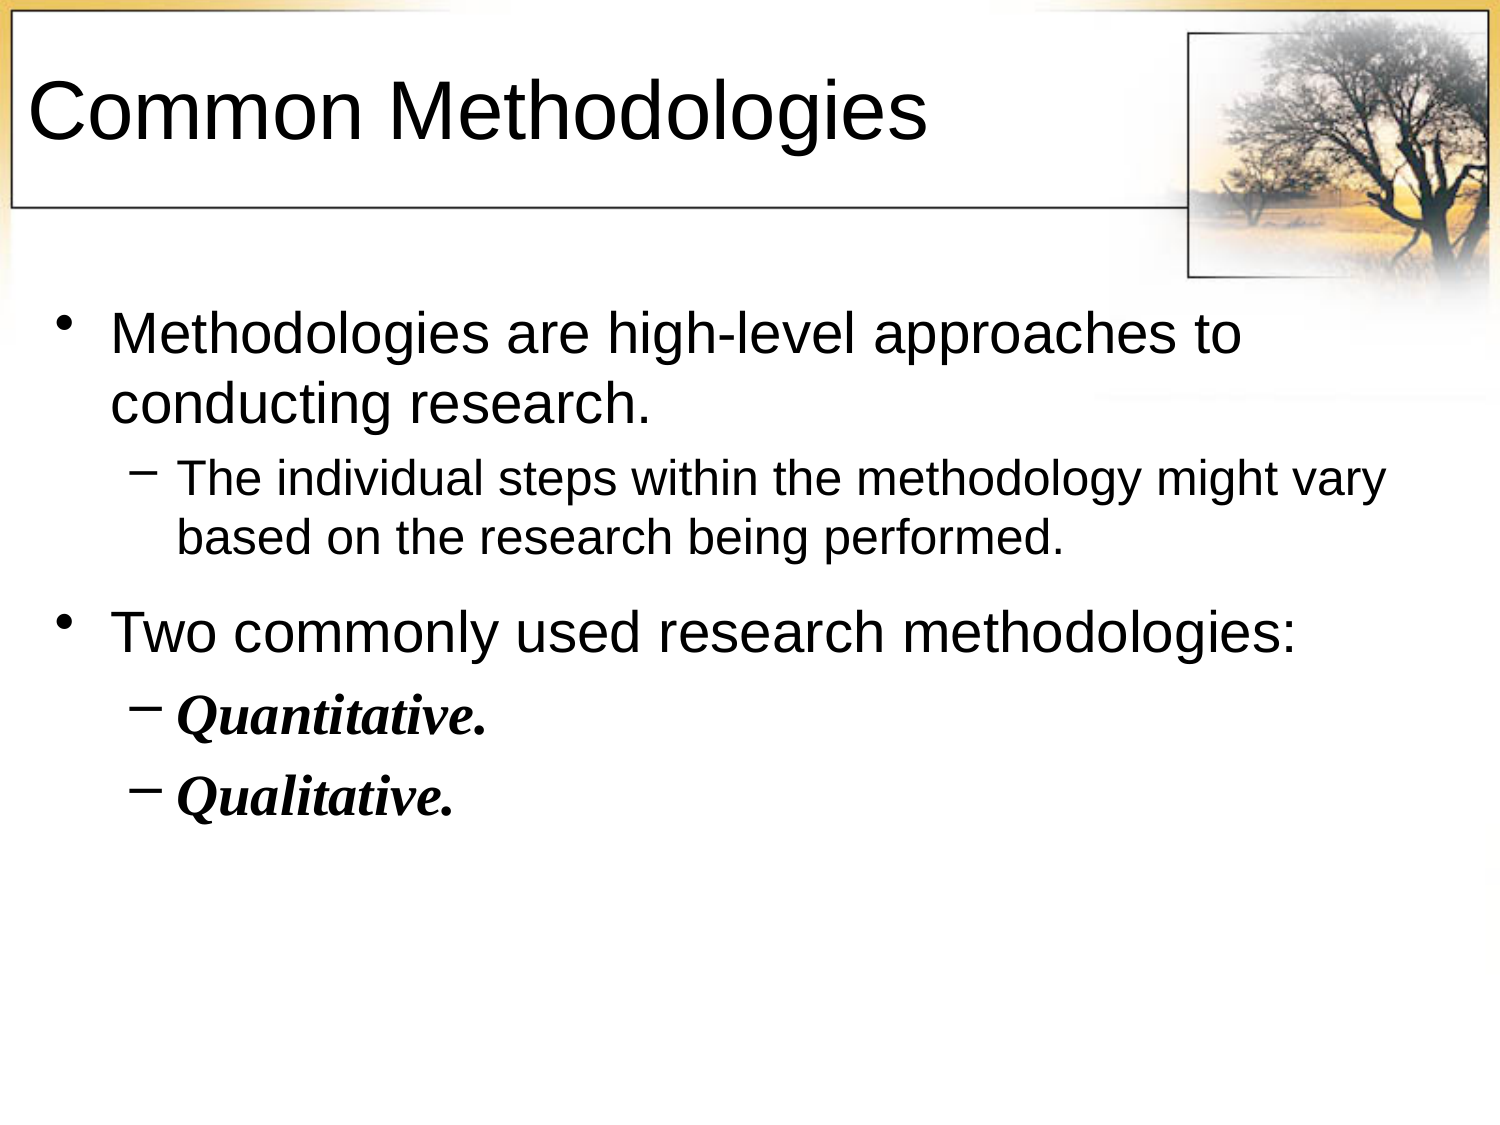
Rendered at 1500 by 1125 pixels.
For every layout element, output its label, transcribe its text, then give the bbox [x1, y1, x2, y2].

list Methodologies are high-level approaches to conducting research. The individual steps within the methodology might vary based on the research being performed. Two commonly used research methodologies: Quantitative. Qualitative. [39, 287, 1453, 1001]
picture [0, 0, 1500, 1125]
title Common Methodologies [12, 12, 1188, 201]
